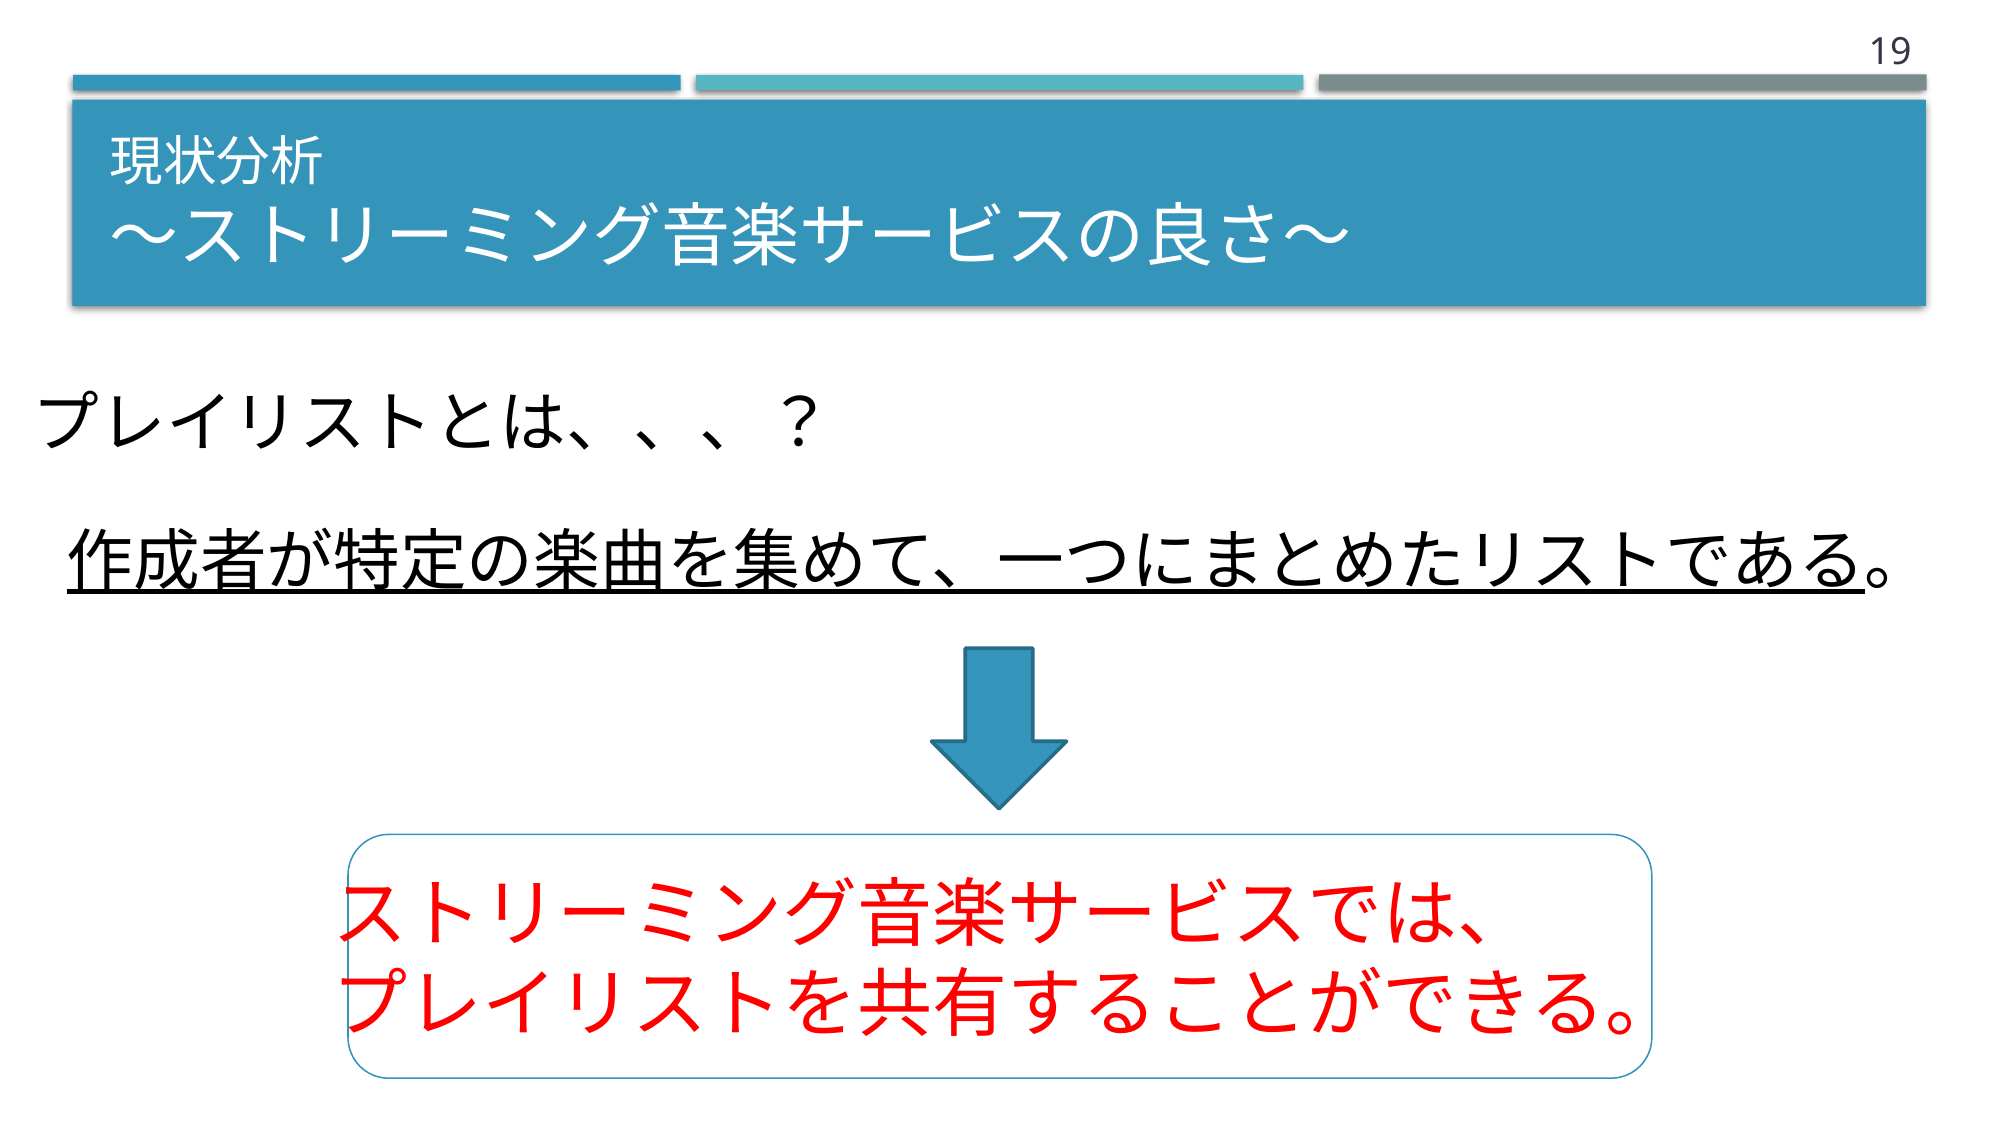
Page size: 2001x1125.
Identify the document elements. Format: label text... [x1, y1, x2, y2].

text_box [351, 1053, 1649, 1079]
text_box [352, 834, 1648, 857]
text_box ストリーミング音楽サービスでは、 プレイリストを共有することができる。 [317, 857, 1696, 1053]
text_box プレイリストとは、、、？ [17, 371, 849, 467]
text_box 作成者が特定の楽曲を集めて、一つにまとめたリストである。 [51, 510, 1947, 605]
slide_number 18 [1754, 22, 1927, 83]
title 現状分析 〜ストリーミング音楽サービスの良さ〜 [94, 119, 1904, 282]
text_box [929, 646, 1069, 811]
